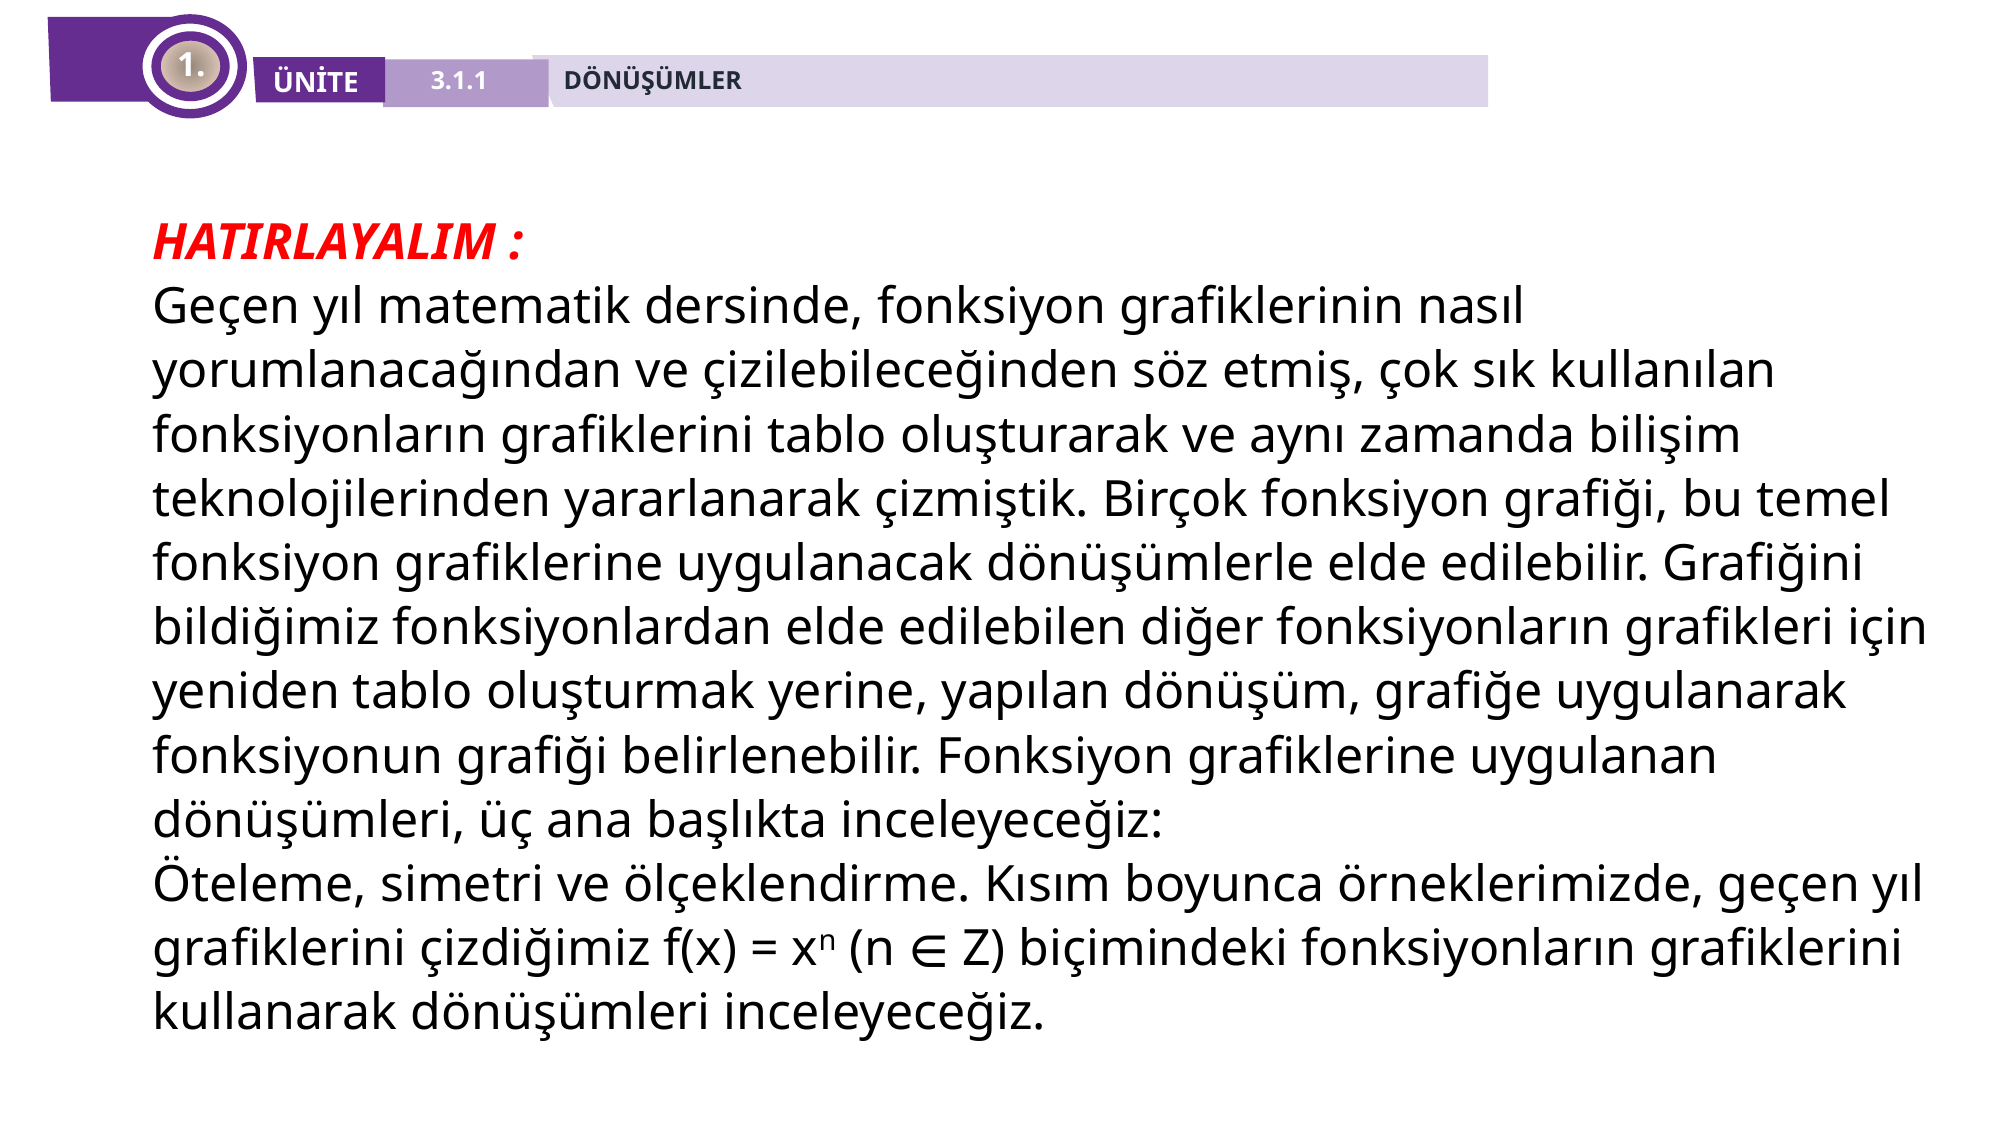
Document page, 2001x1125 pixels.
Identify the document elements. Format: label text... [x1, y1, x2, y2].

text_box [47, 16, 1552, 114]
text_box HATIRLAYALIM : Geçen yıl matematik dersinde, fonksiyon grafiklerinin nasıl yorumlanacağından ve çizilebileceğinden söz etmiş, çok sık kullanılan fonksiyonların grafiklerini tablo oluşturarak ve aynı zamanda bilişim teknolojilerinden yararlanarak çizmiştik. Birçok fonksiyon grafiği, bu temel fonksiyon grafiklerine uygulanacak dönüşümlerle elde edilebilir. Grafiğini bildiğimiz fonksiyonlardan elde edilebilen diğer fonksiyonların grafikleri için yeniden tablo oluşturmak yerine, yapılan dönüşüm, grafiğe uygulanarak fonksiyonun grafiği belirlenebilir. Fonksiyon grafiklerine uygulanan dönüşümleri, üç ana başlıkta inceleyeceğiz: Öteleme, simetri ve ölçeklendirme. Kısım boyunca örneklerimizde, geçen yıl grafiklerini çizdiğimiz f(x) = xn (n ∈ Z) biçimindeki fonksiyonların grafiklerini kullanarak dönüşümleri inceleyeceğiz. [137, 198, 1985, 1048]
